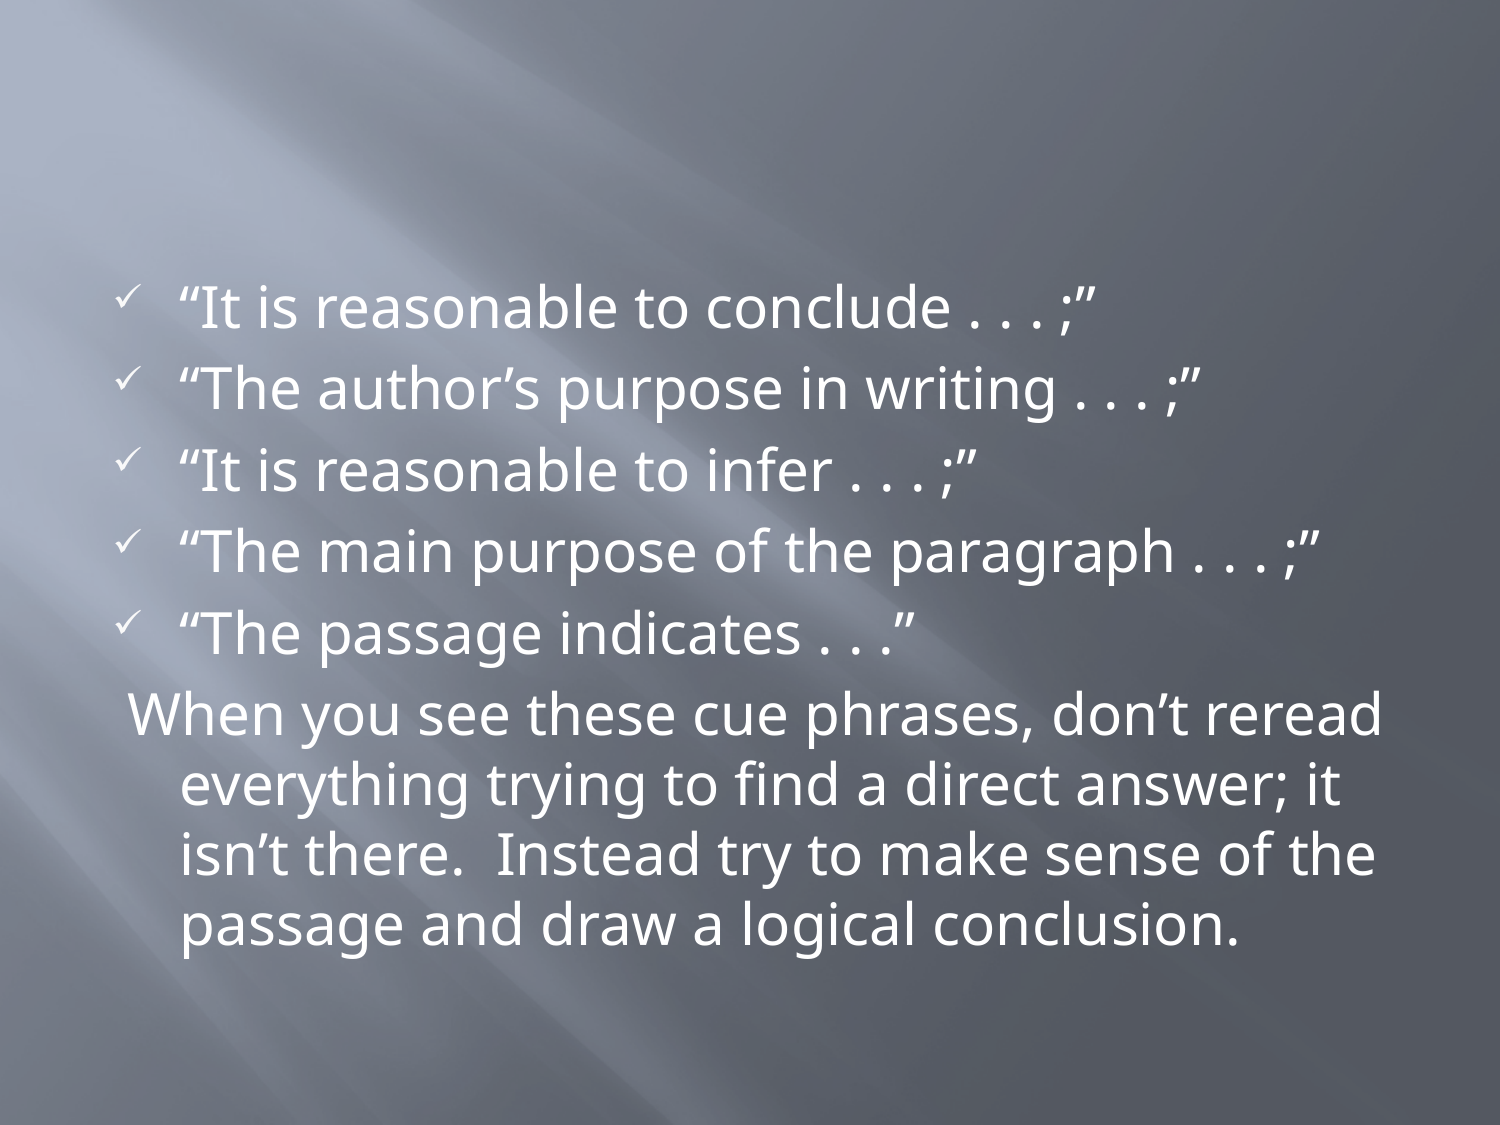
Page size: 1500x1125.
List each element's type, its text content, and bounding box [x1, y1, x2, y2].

list “It is reasonable to conclude . . . ;” “The author’s purpose in writing . . . ;” “It is reasonable to infer . . . ;” “The main purpose of the paragraph . . . ;” “The passage indicates . . .” When you see these cue phrases, don’t reread everything trying to find a direct answer; it isn’t there. Instead try to make sense of the passage and draw a logical conclusion. [75, 262, 1425, 1035]
